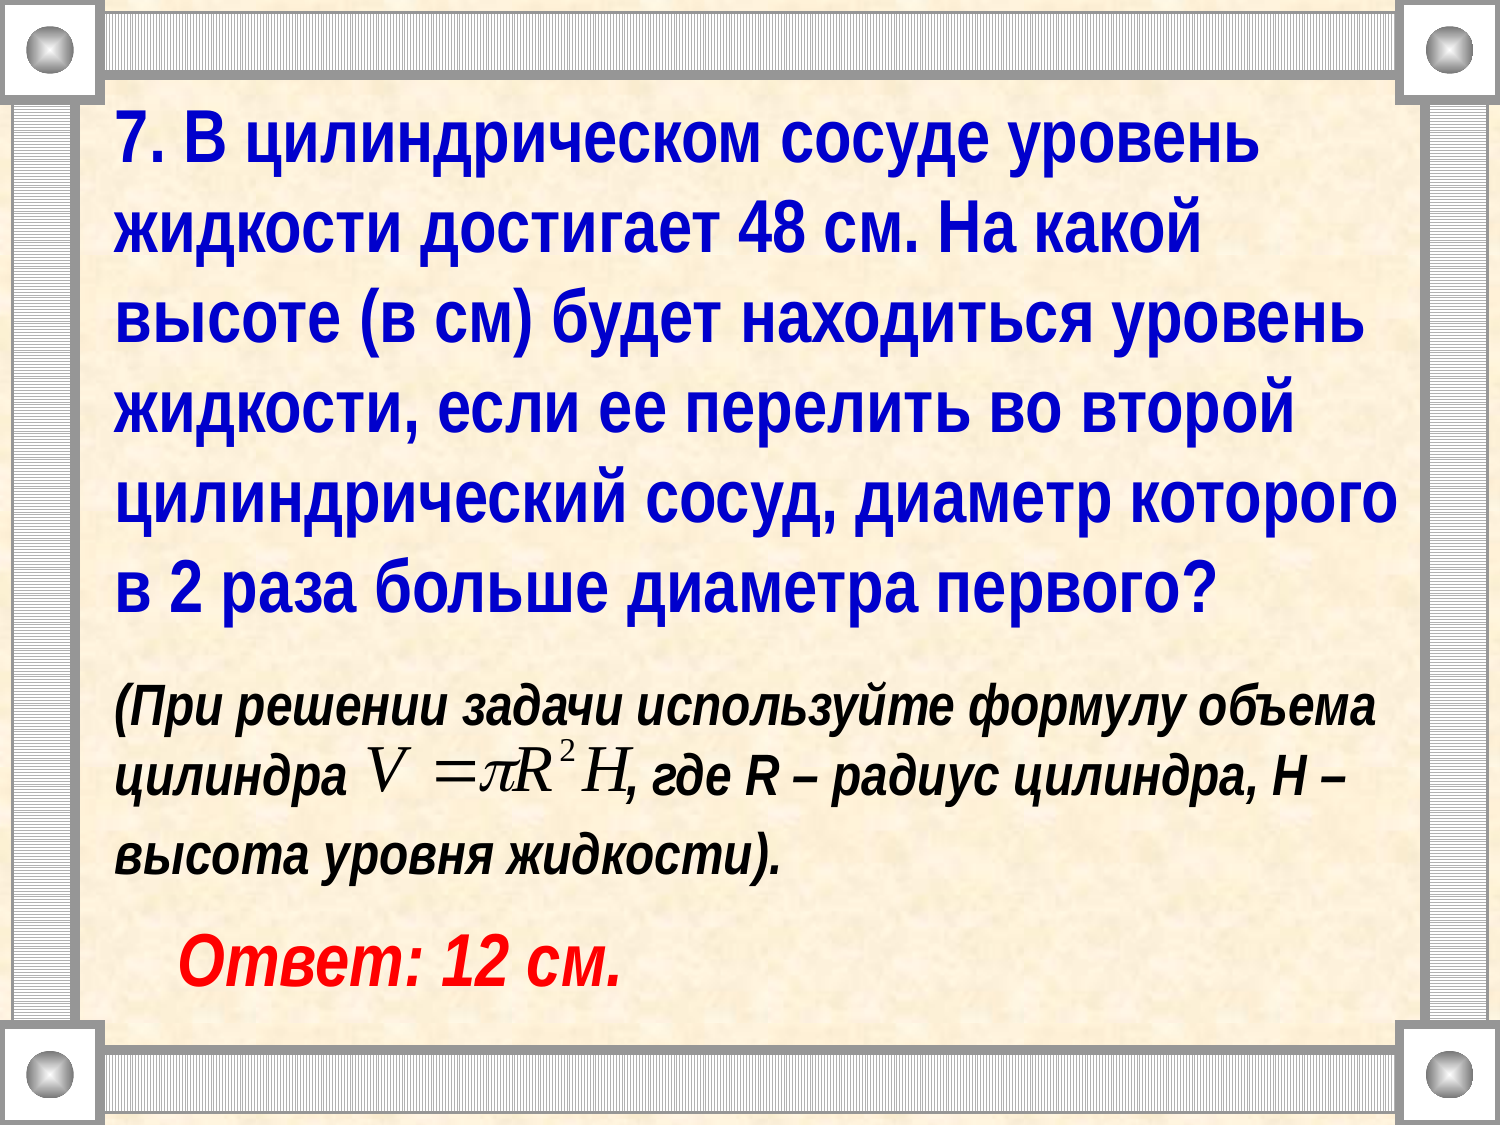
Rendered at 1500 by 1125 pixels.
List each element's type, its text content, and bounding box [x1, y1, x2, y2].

picture [105, 0, 1395, 11]
text_box Ответ: 12 см. [162, 900, 913, 1013]
picture [0, 105, 11, 1020]
title 7. В цилиндрическом сосуде уровень жидкости достигает 48 см. На какой высоте (в см) будет находиться уровень жидкости, если ее перелить во второй цилиндрический сосуд, диаметр которого в 2 раза больше диаметра первого? (При решении задачи используйте формулу объема цилиндра , где R – радиус цилиндра, Н – высота уровня жидкости). [99, 124, 1438, 851]
picture [105, 1114, 1395, 1125]
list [362, 724, 651, 807]
picture [80, 80, 1420, 1045]
picture [1489, 105, 1500, 1020]
